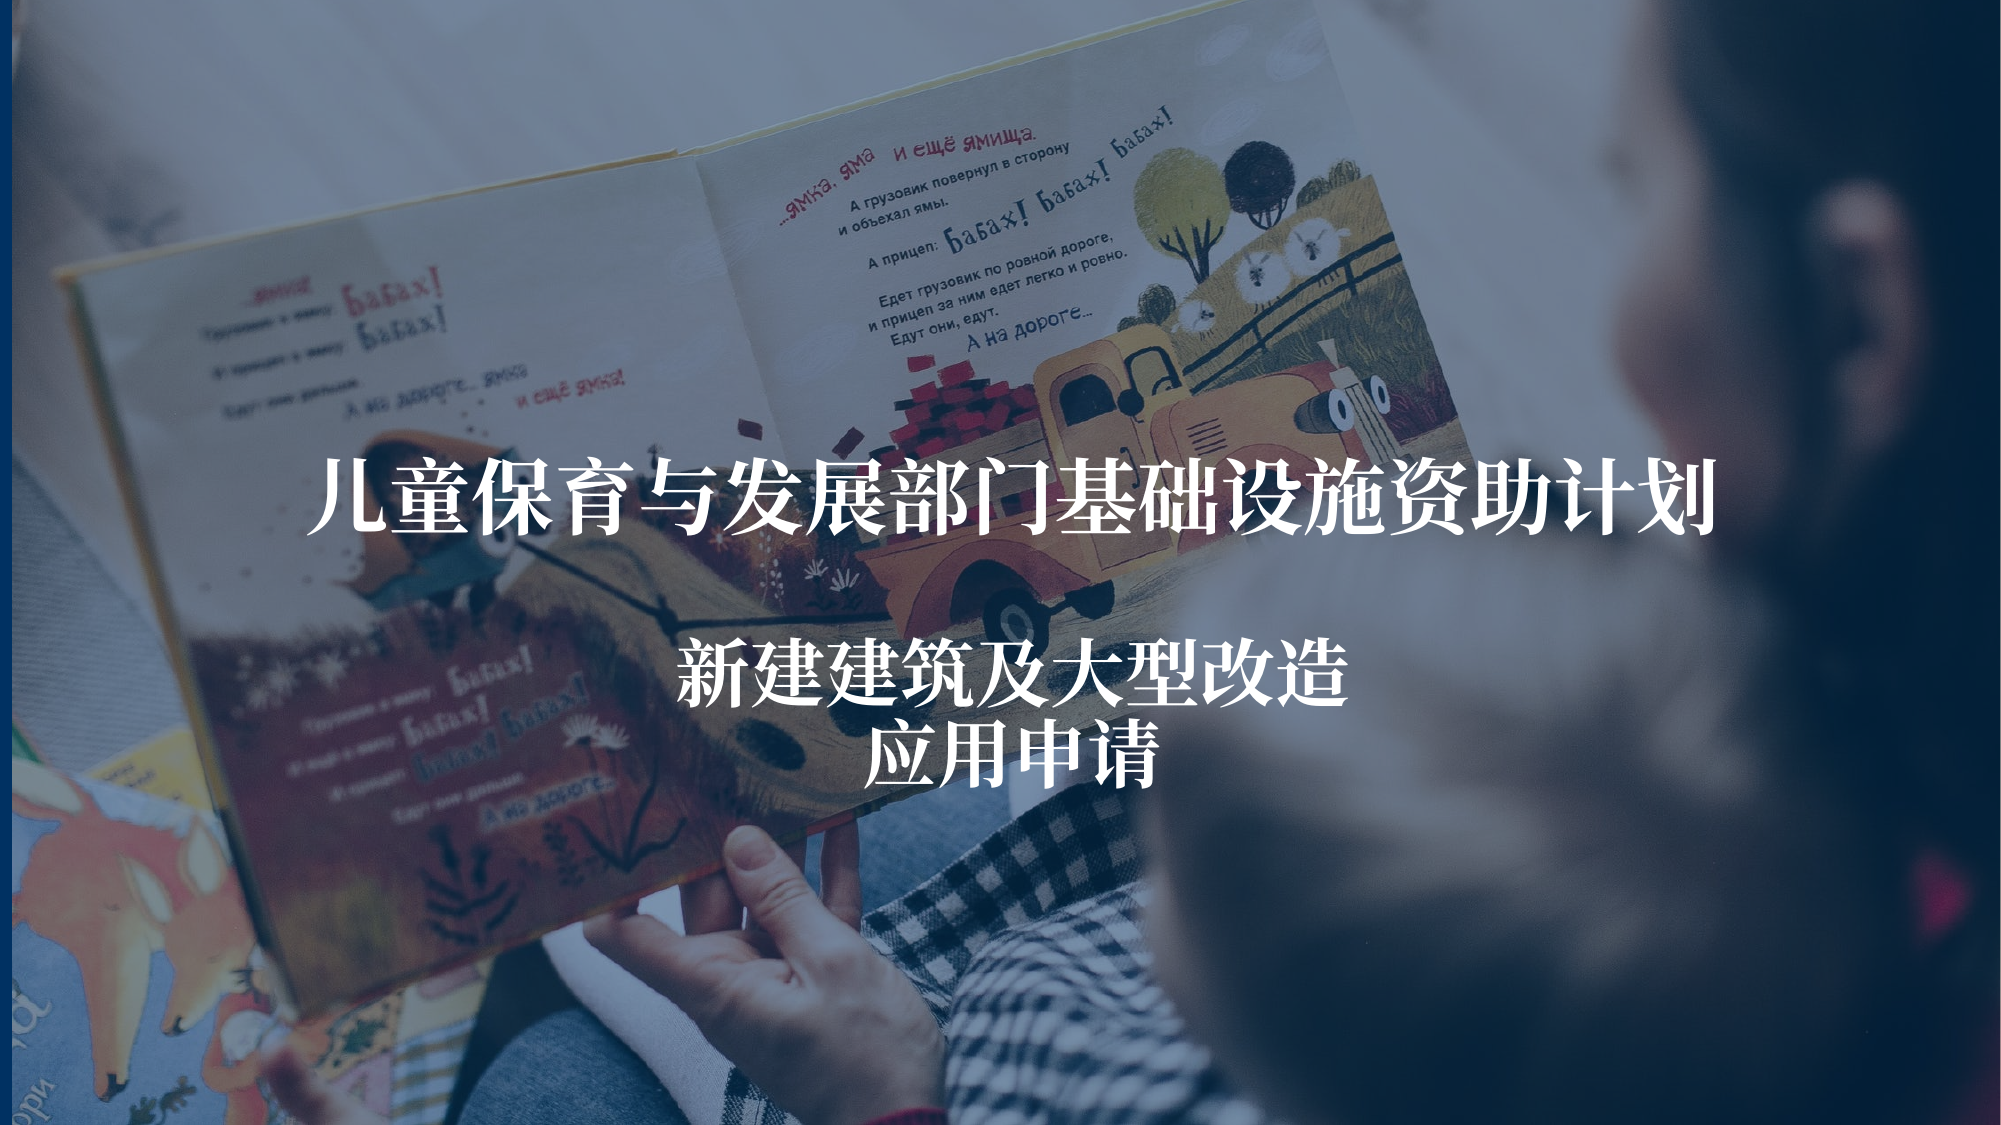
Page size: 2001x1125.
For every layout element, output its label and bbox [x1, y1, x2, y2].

list [12, 0, 2000, 1125]
